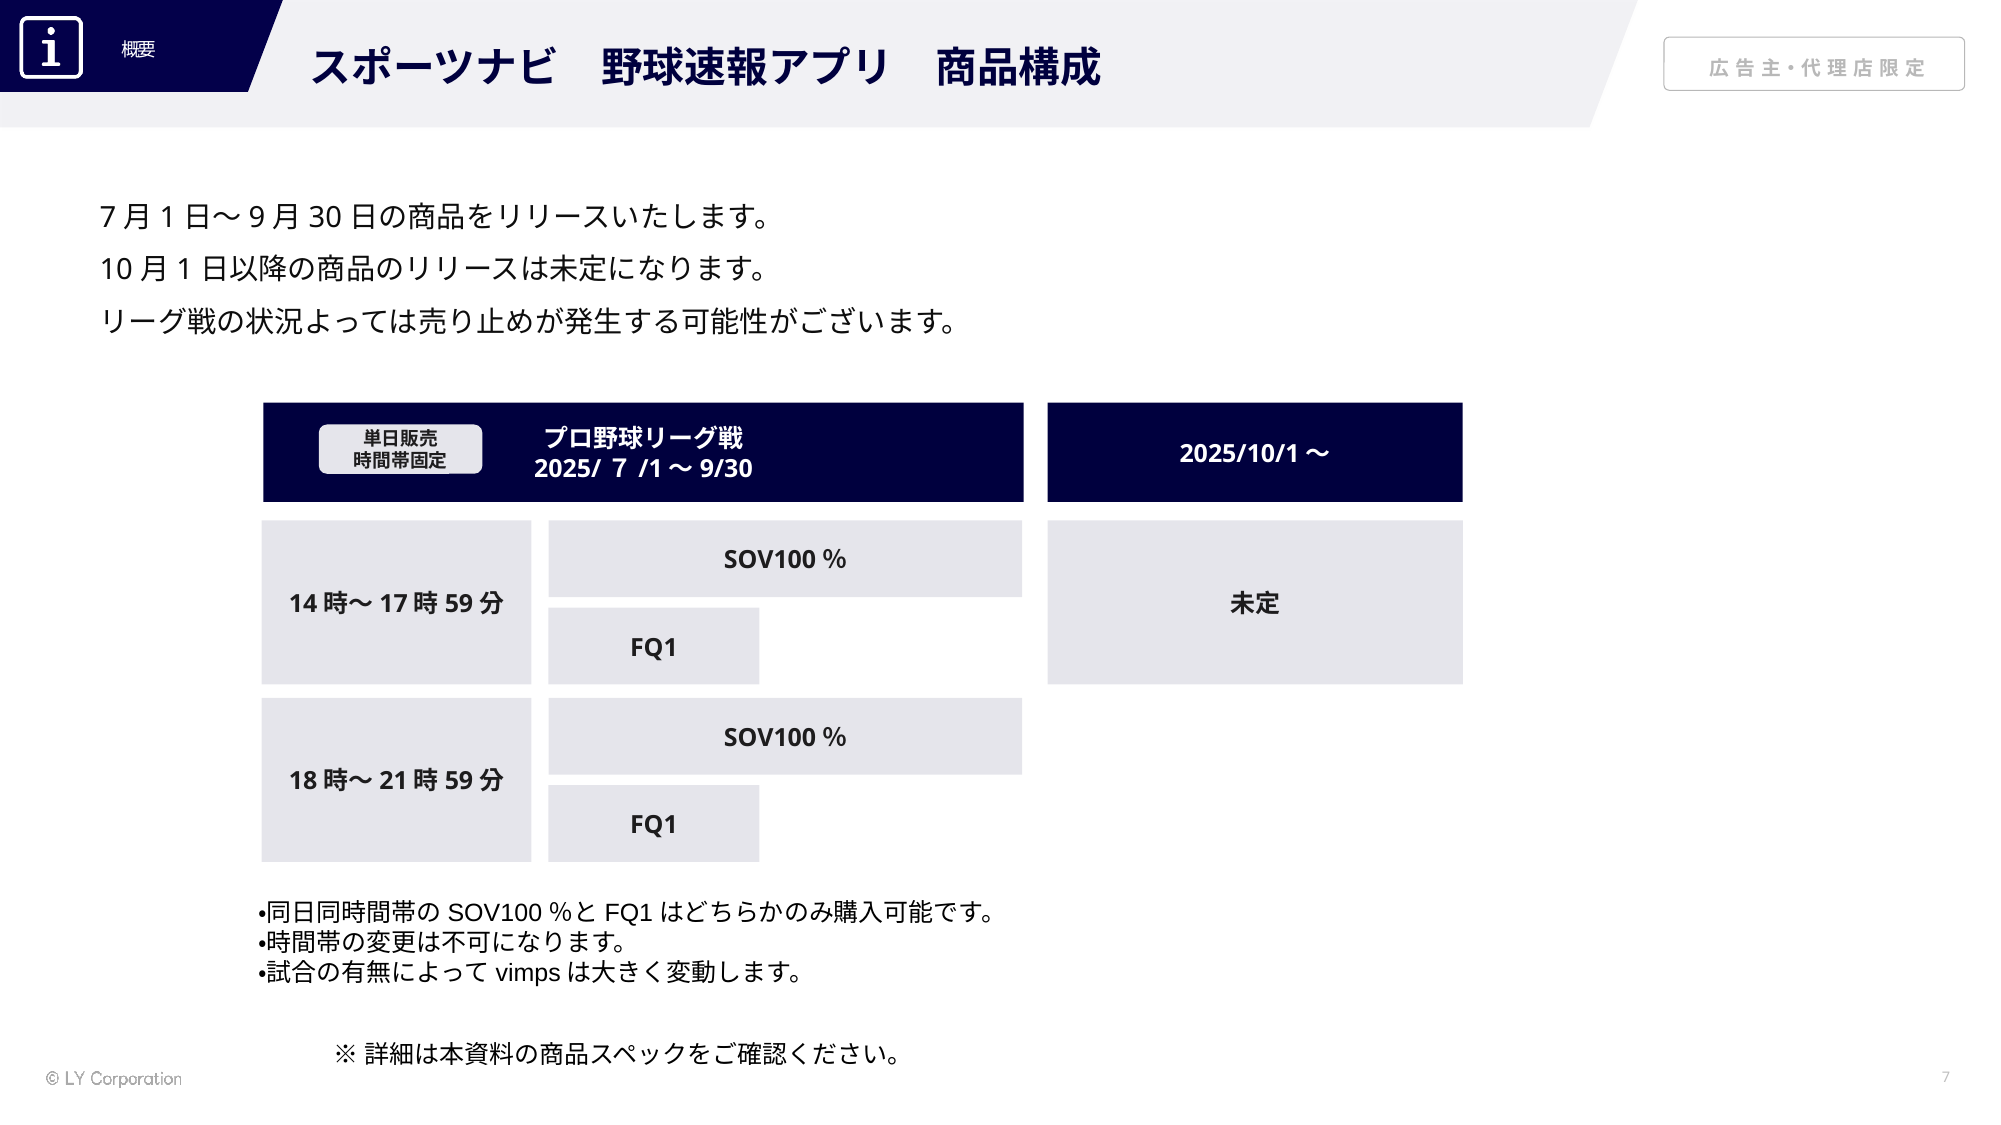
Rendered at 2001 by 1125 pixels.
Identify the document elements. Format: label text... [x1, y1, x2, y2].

text_box SOV100％ [547, 697, 1023, 776]
text_box 概要 [97, 13, 180, 81]
text_box 2025/10/1～ [1047, 402, 1464, 503]
text_box SOV100％ [547, 519, 1023, 598]
text_box プロ野球リーグ戦 2025/７/1～9/30 [262, 402, 1025, 503]
text_box 単日販売 時間帯固定 [317, 423, 484, 475]
text_box 7月1日～9月30日の商品をリリースいたします。 10月1日以降の商品のリリースは未定になります。 リーグ戦の状況よっては売り止めが発生する可能性がございます。 [84, 195, 1911, 263]
text_box 未定 [1047, 519, 1464, 685]
text_box FQ1 [547, 607, 760, 685]
text_box ※詳細は本資料の商品スペックをご確認ください。 [319, 1031, 969, 1077]
picture [9, 5, 92, 87]
text_box 18時～21時59分 [261, 697, 533, 863]
picture [46, 1071, 181, 1088]
text_box 14時～17時59分 [261, 519, 533, 685]
list スポーツナビ 野球速報アプリ 商品構成 [309, 41, 1645, 97]
text_box FQ1 [547, 784, 760, 863]
text_box ・同日同時間帯のSOV100％とFQ1はどちらかのみ購入可能です。 ・時間帯の変更は不可になります。 ・試合の有無によってvimpsは大きく変動します。 [243, 889, 1065, 994]
